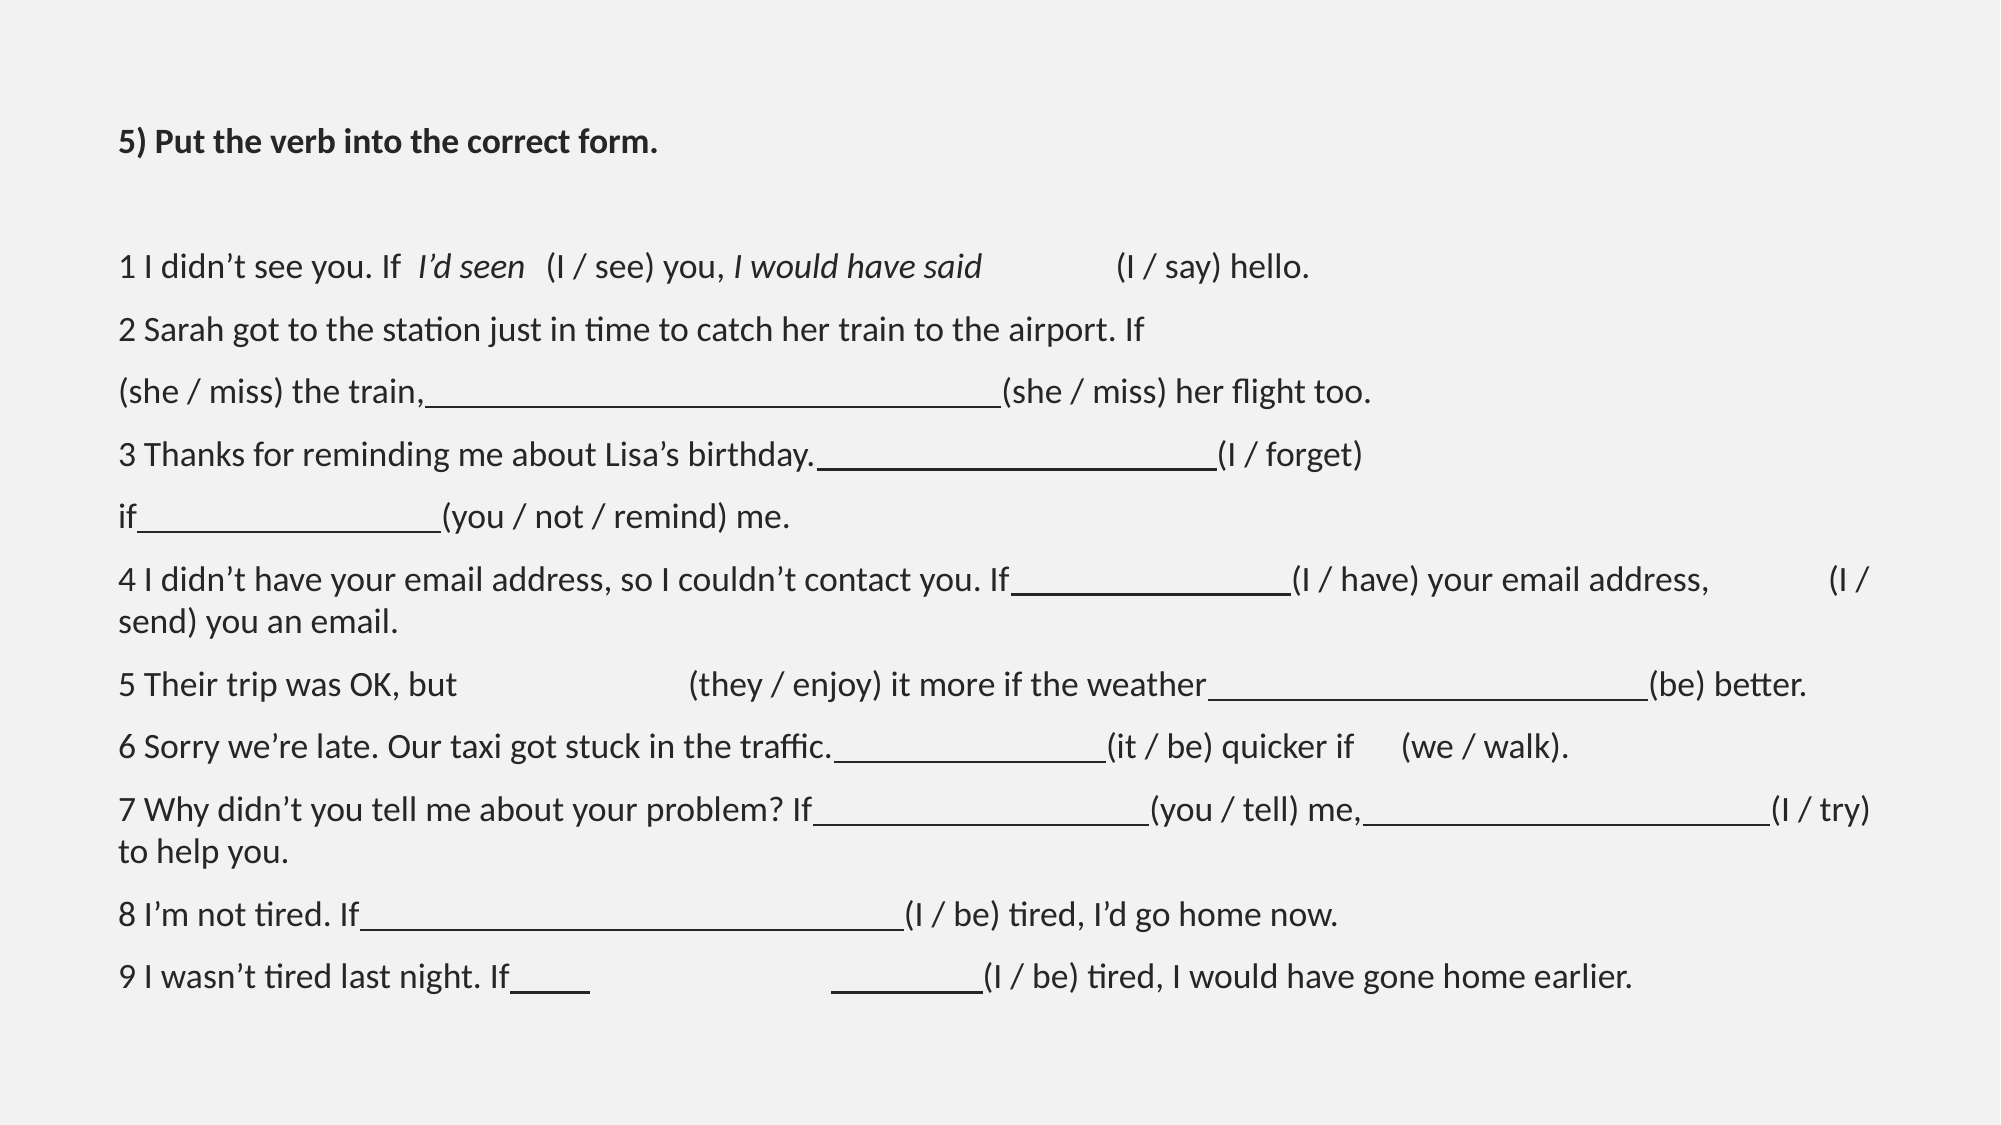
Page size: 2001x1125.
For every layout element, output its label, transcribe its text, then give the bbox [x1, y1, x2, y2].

list 5) Put the verb into the correct form. 1 I didn’t see you. If I’d seen (I / see) you, I would have said (I / say) hello. 2 Sarah got to the station just in time to catch her train to the airport. If (she / miss) the train, (she / miss) her flight too. 3 Thanks for reminding me about Lisa’s birthday. (I / forget) if (you / not / remind) me. 4 I didn’t have your email address, so I couldn’t contact you. If (I / have) your email address, (I / send) you an email. 5 Their trip was OK, but (they / enjoy) it more if the weather (be) better. 6 Sorry we’re late. Our taxi got stuck in the traffic. (it / be) quicker if (we / walk). 7 Why didn’t you tell me about your problem? If (you / tell) me, (I / try) to help you. 8 I’m not tired. If (I / be) tired, I’d go home now. 9 I wasn’t tired last night. If (I / be) tired, I would have gone home earlier. [0, 0, 2000, 1125]
